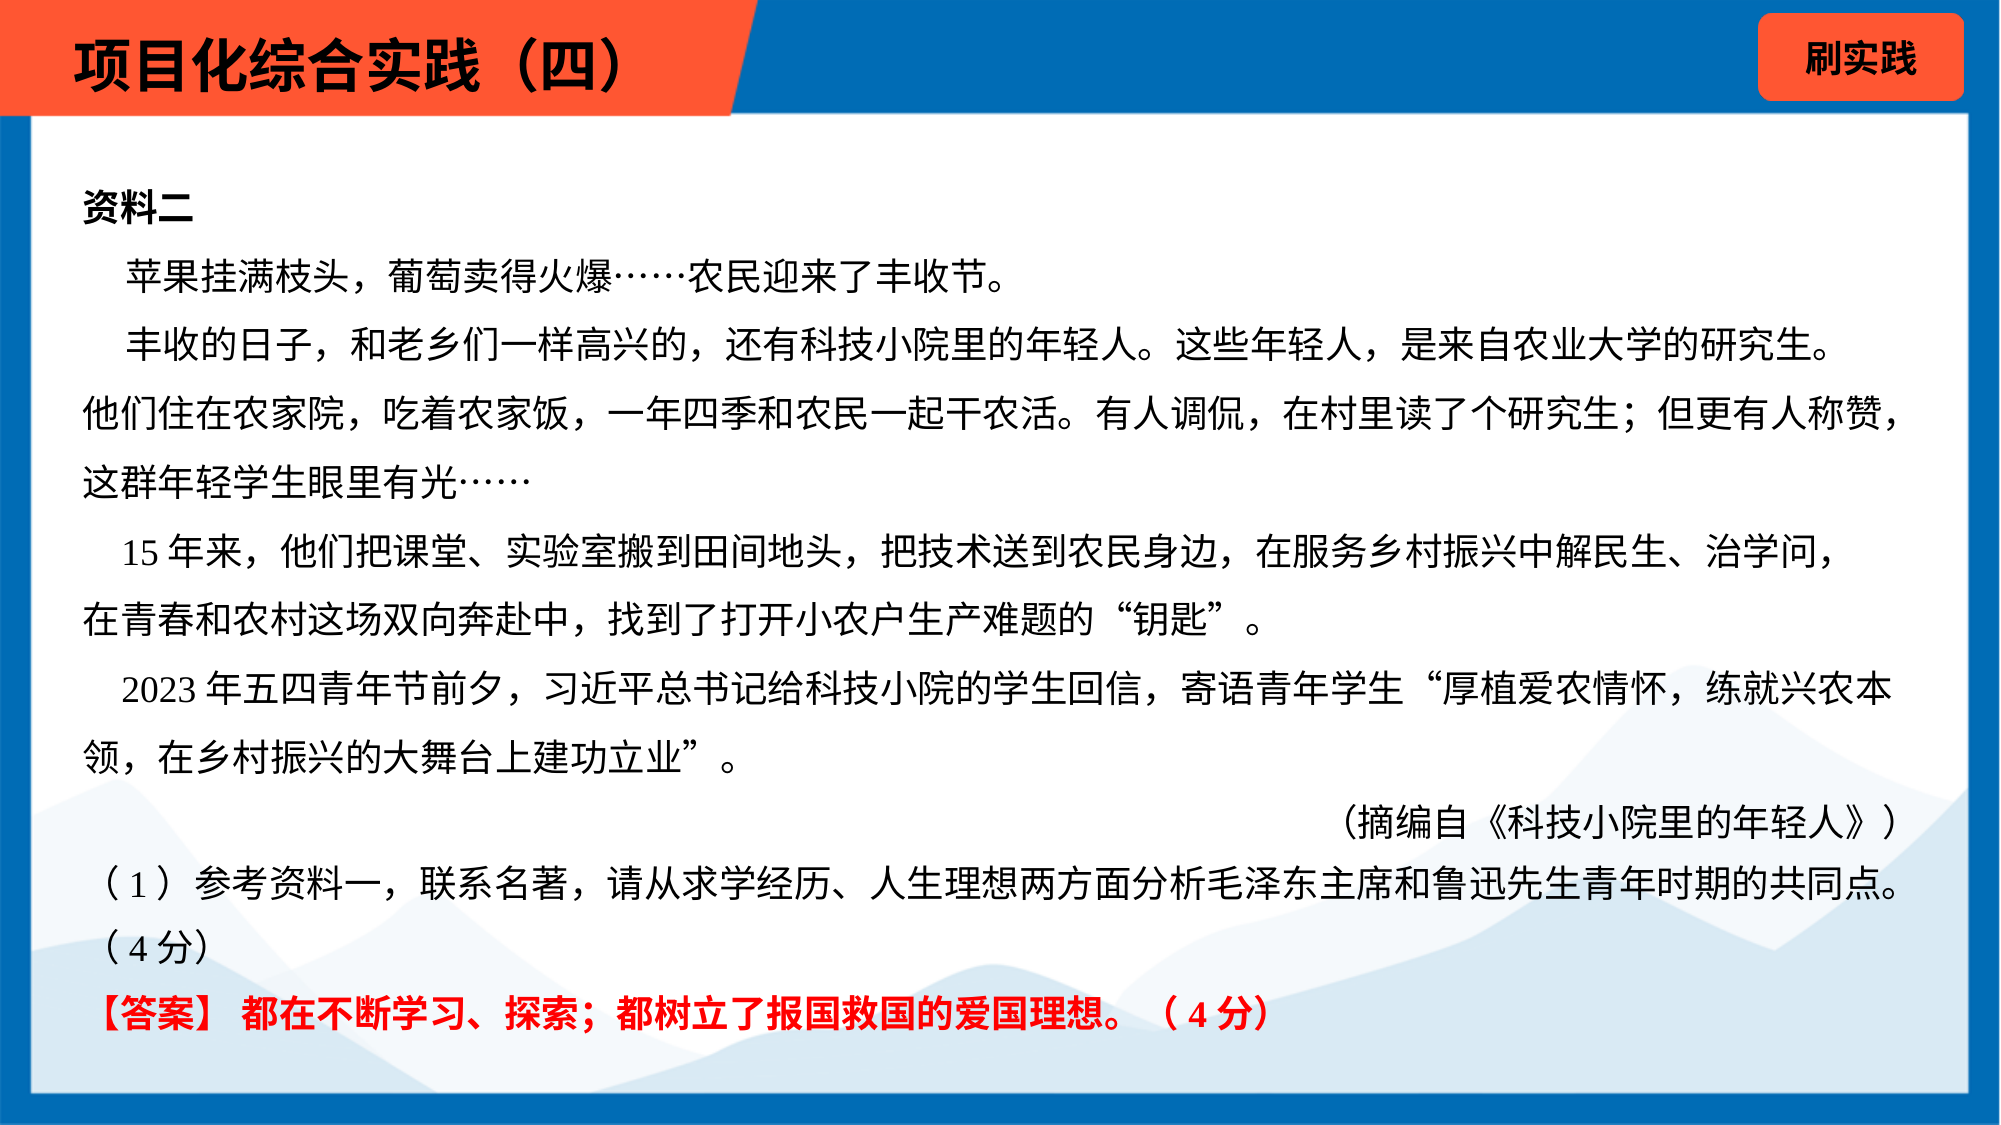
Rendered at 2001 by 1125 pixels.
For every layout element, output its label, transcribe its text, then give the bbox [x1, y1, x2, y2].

text_box 资料二 苹果挂满枝头，葡萄卖得火爆……农民迎来了丰收节。 丰收的日子，和老乡们一样高兴的，还有科技小院里的年轻人。这些年轻人，是来自农业大学的研究生。 他们住在农家院，吃着农家饭，一年四季和农民一起干农活。有人调侃，在村里读了个研究生；但更有人称赞， 这群年轻学生眼里有光…… 15年来，他们把课堂、实验室搬到田间地头，把技术送到农民身边，在服务乡村振兴中解民生、治学问， 在青春和农村这场双向奔赴中，找到了打开小农户生产难题的“钥匙”。 2023年五四青年节前夕，习近平总书记给科技小院的学生回信，寄语青年学生“厚植爱农情怀，练就兴农本 领，在乡村振兴的大舞台上建功立业”。 （摘编自《科技小院里的年轻人》） [82, 160, 1917, 836]
text_box （1）参考资料一，联系名著，请从求学经历、人生理想两方面分析毛泽东主席和鲁迅先生青年时期的共同点。 （4分） [82, 836, 1917, 963]
picture [0, 0, 2000, 1125]
text_box 【答案】 都在不断学习、探索；都树立了报国救国的爱国理想。（4分） [82, 970, 1917, 1028]
